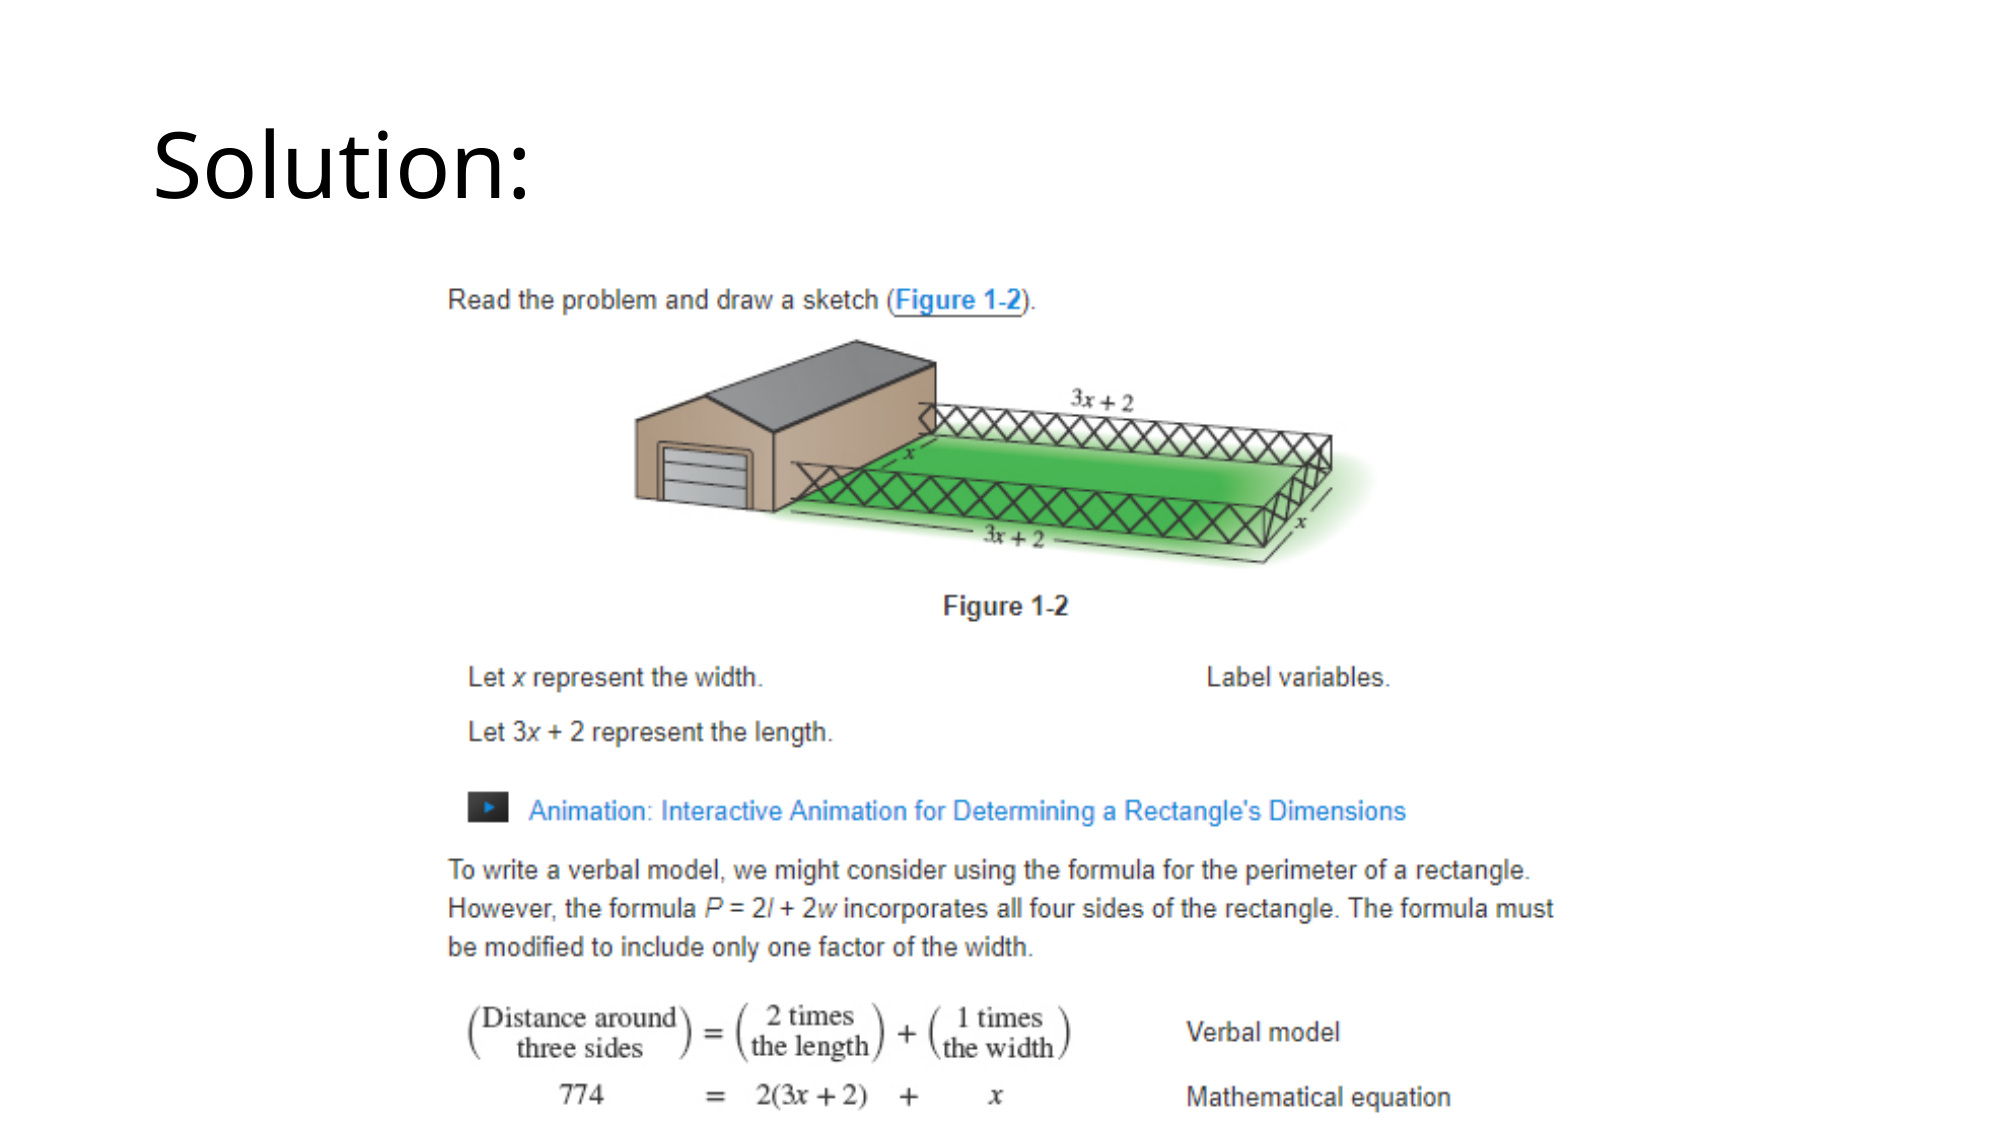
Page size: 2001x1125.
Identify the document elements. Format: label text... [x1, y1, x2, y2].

title Solution: [137, 59, 1863, 278]
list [438, 277, 1562, 1125]
